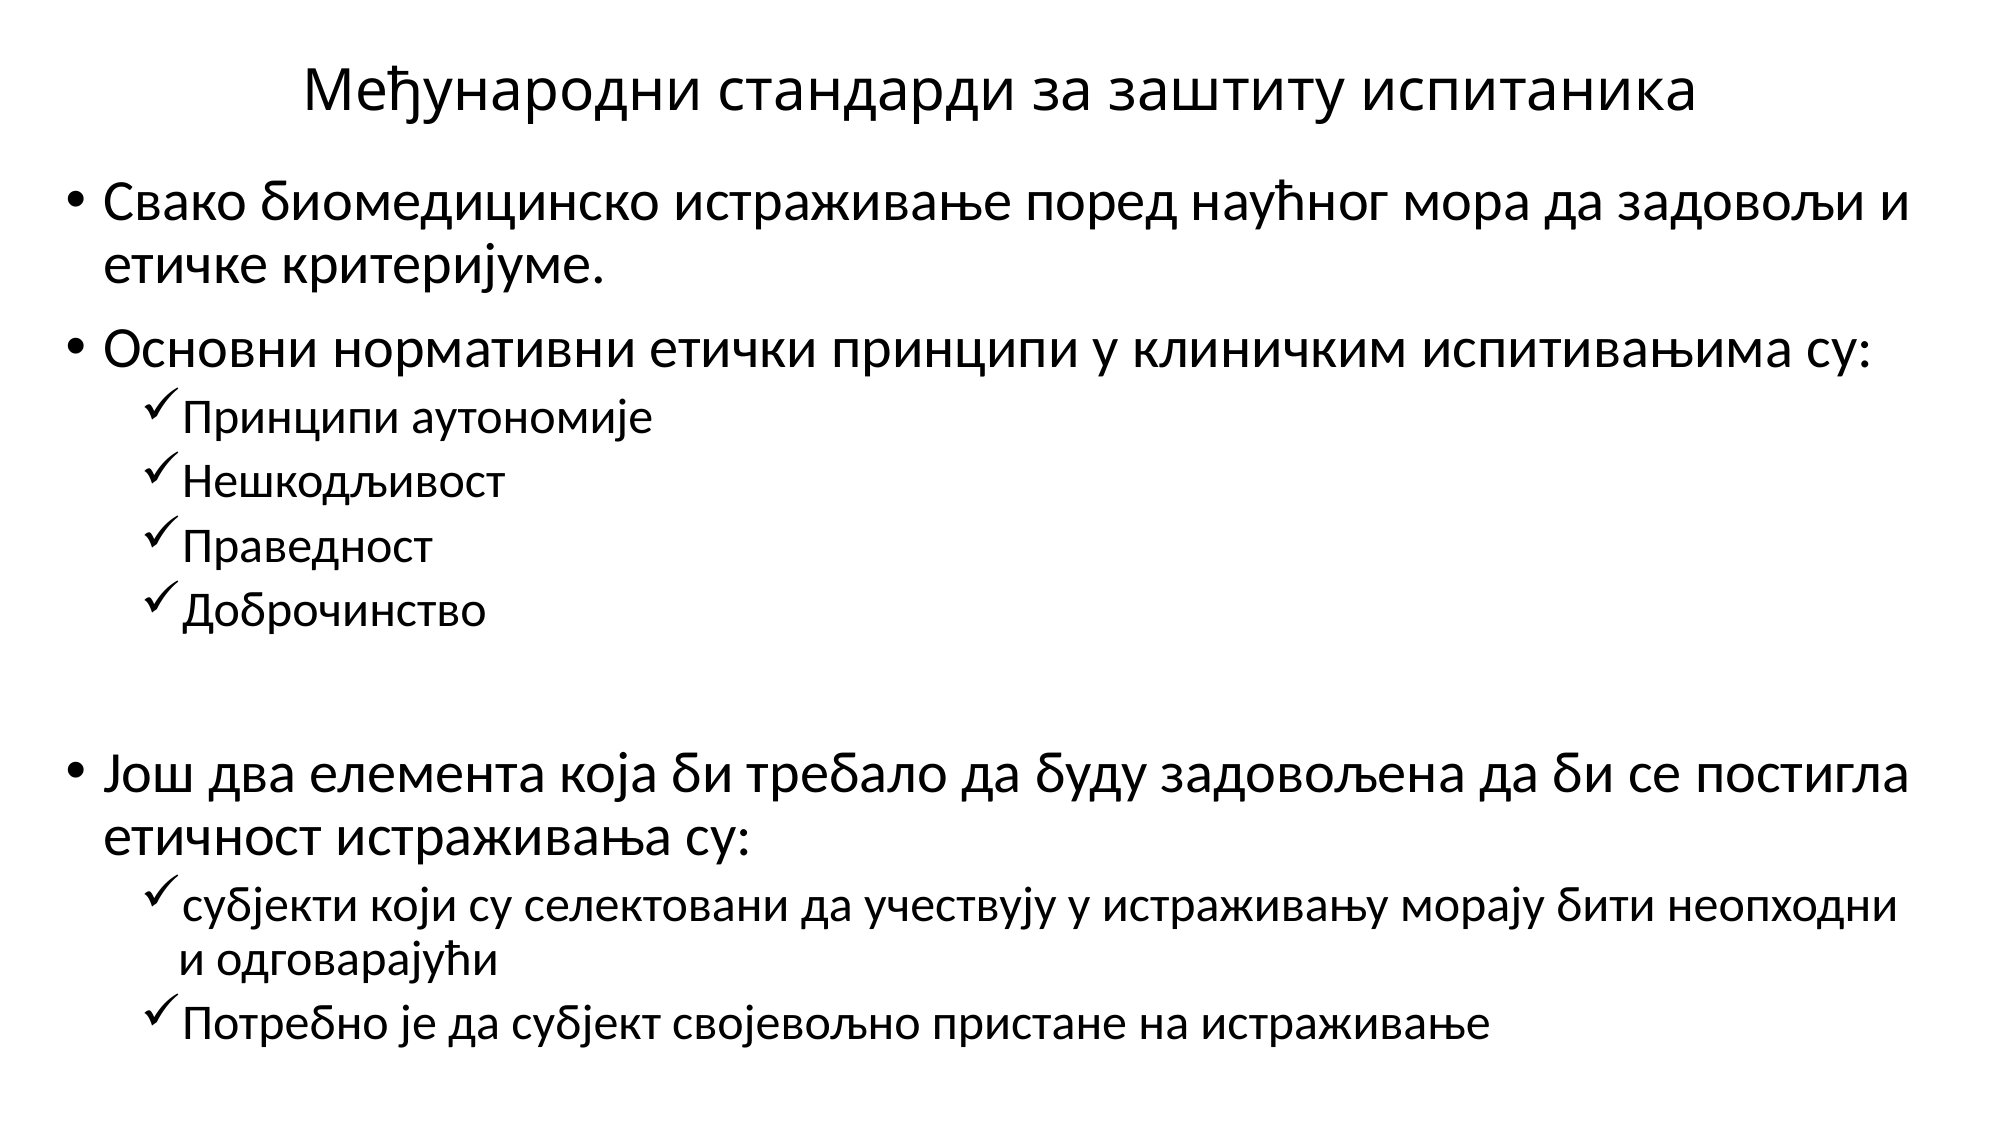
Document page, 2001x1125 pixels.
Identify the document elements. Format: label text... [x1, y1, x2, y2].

title Међународни стандарди за заштиту испитаника [137, 27, 1863, 157]
list Свако биомедицинско истраживање поред наућног мора да задовољи и етичке критеријуме. Основни нормативни етички принципи у клиничким испитивањима су: Принципи аутономије Нешкодљивост Праведност Доброчинство Још два елемента која би требало да буду задовољена да би се постигла етичност истраживања су: субјекти који су селектовани да учествују у истраживању морају бити неопходни и одговарајући Потребно је да субјект својевољно пристане на истраживање [50, 162, 1953, 1078]
